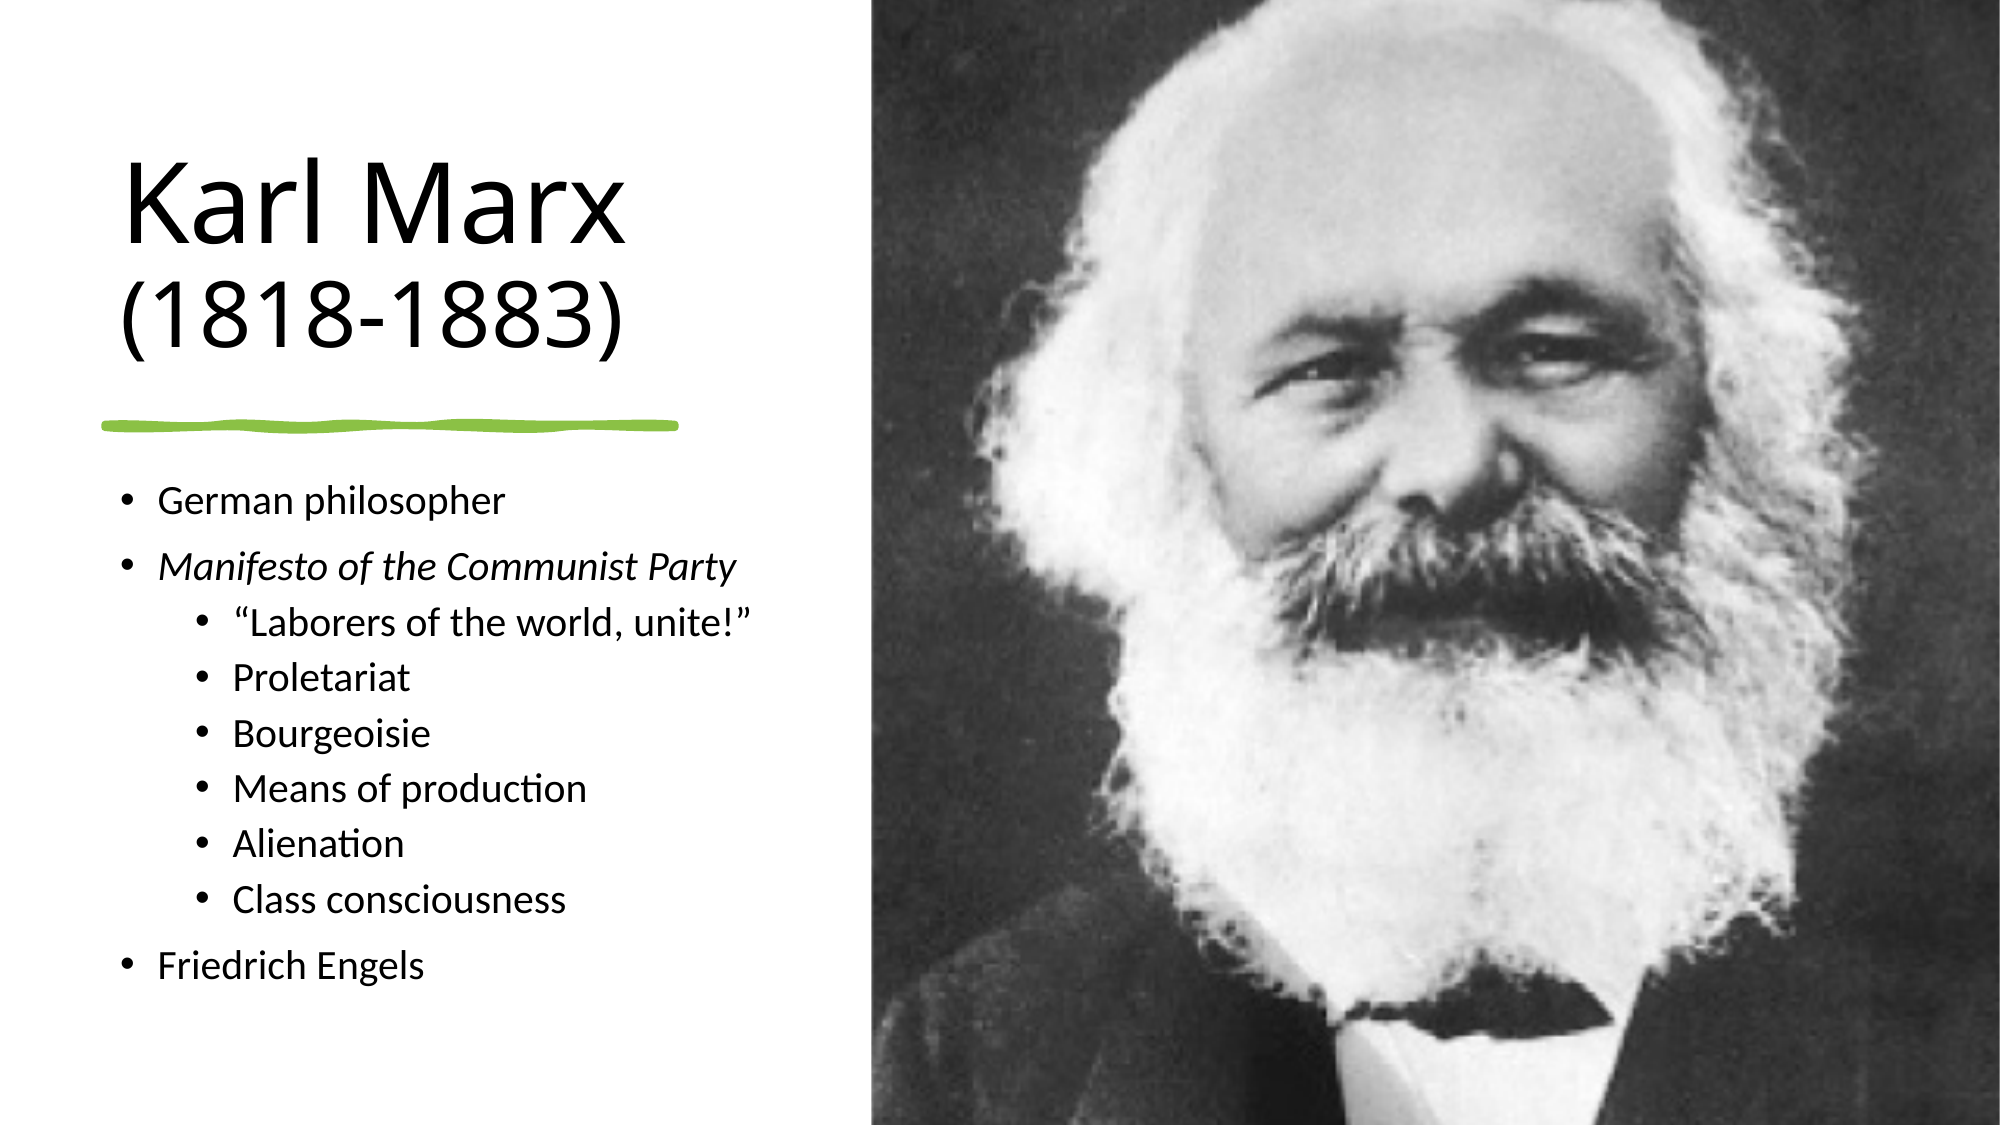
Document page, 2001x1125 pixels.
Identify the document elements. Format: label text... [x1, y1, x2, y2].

title Karl Marx (1818-1883) [105, 53, 822, 375]
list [871, 0, 2000, 1125]
list German philosopher Manifesto of the Communist Party “Laborers of the world, unite!” Proletariat Bourgeoisie Means of production Alienation Class consciousness Friedrich Engels [105, 471, 802, 1016]
text_box [0, 0, 871, 1125]
text_box [103, 421, 676, 431]
